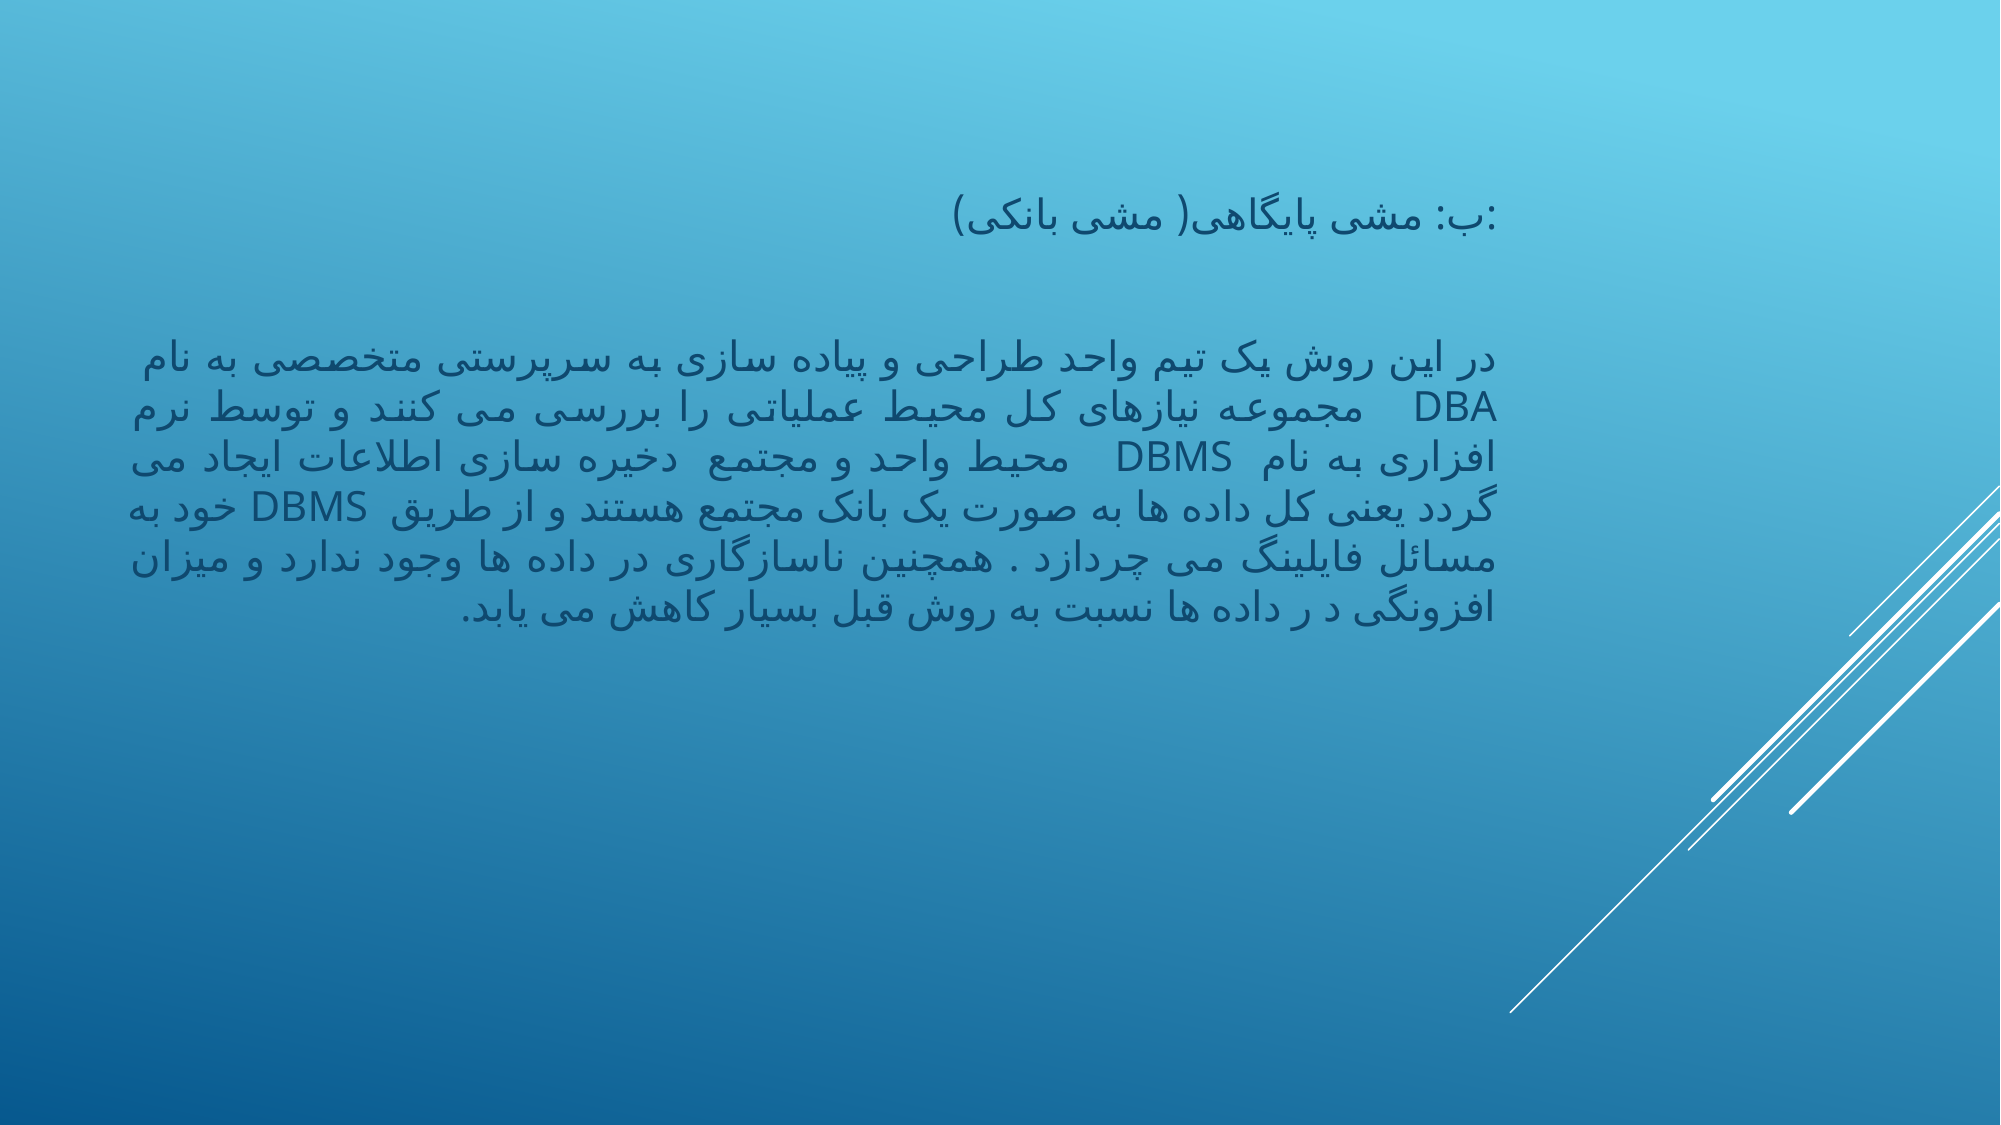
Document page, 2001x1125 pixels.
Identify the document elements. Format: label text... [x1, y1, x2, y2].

list ب: مشی پایگاهی( مشی بانکی): در این روش یک تیم واحد طراحی و پیاده سازی به سرپرستی متخصصی به نام DBA مجموعه نیازهای کل محیط عملیاتی را بررسی می کنند و توسط نرم افزاری به نام DBMS محیط واحد و مجتمع دخیره سازی اطلاعات ایجاد می گردد یعنی کل داده ها به صورت یک بانک مجتمع هستند و از طریق DBMS خود به مسائل فایلینگ می چردازد . همچنین ناسازگاری در داده ها وجود ندارد و میزان افزونگی د ر داده ها نسبت به روش قبل بسیار کاهش می یابد. [112, 112, 1513, 706]
